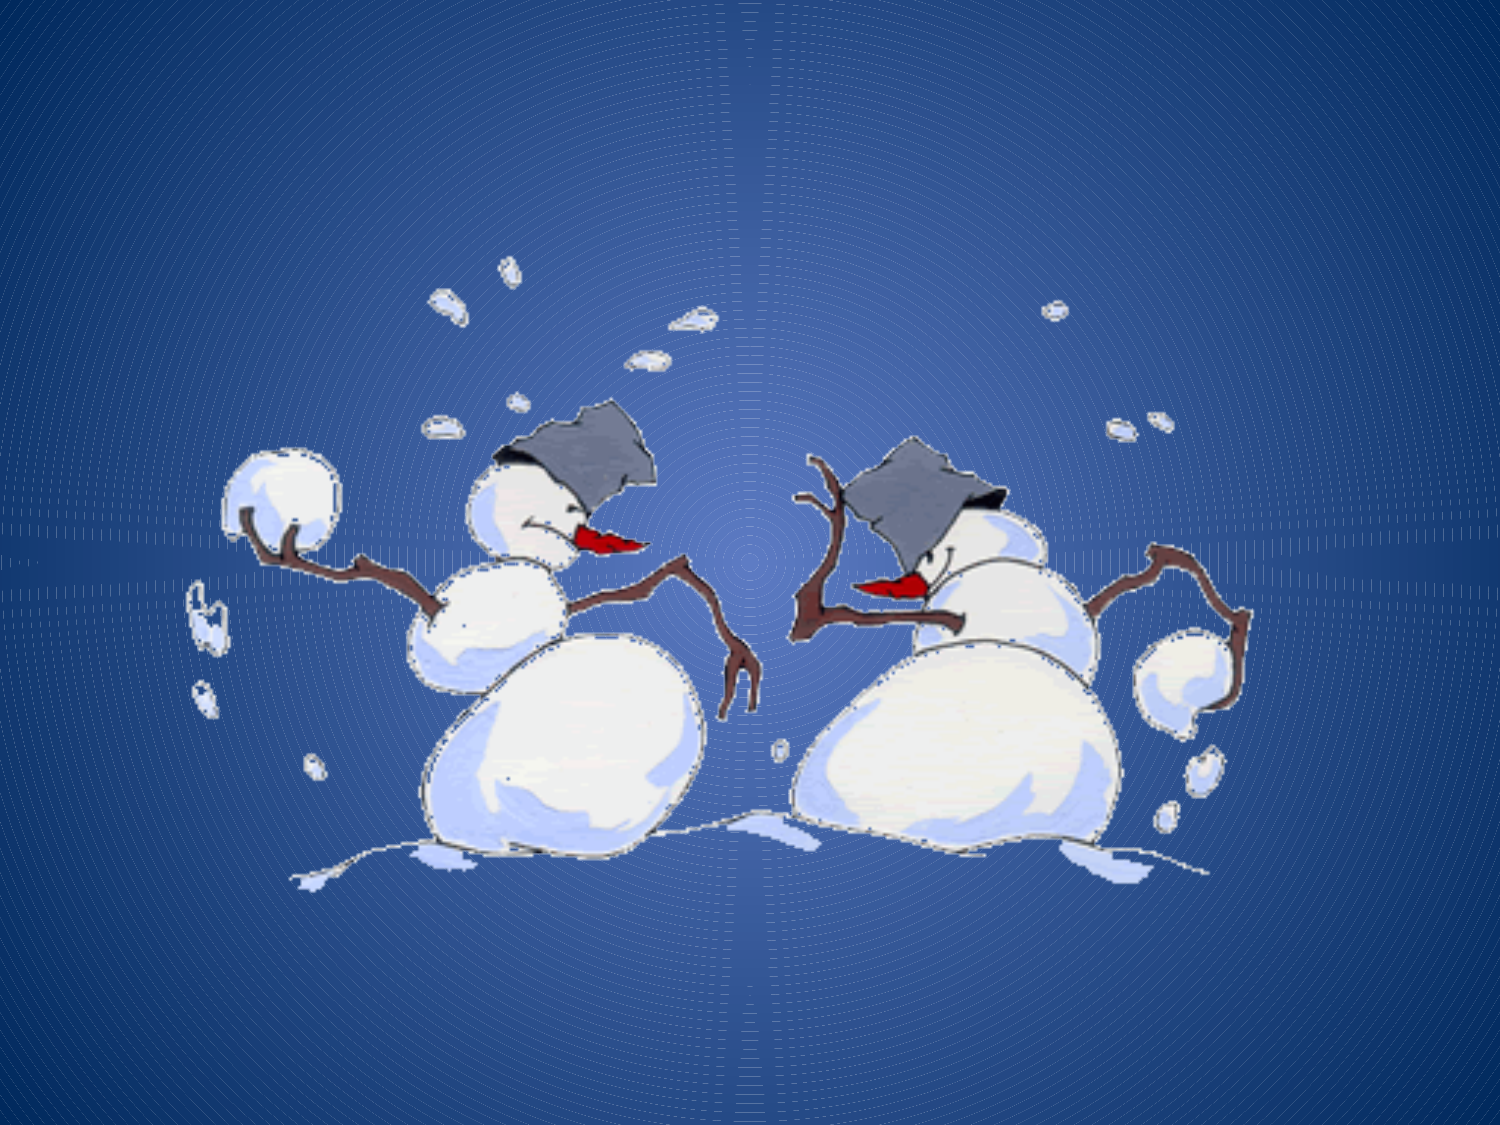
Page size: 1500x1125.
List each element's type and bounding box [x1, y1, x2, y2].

picture [152, 234, 1328, 899]
